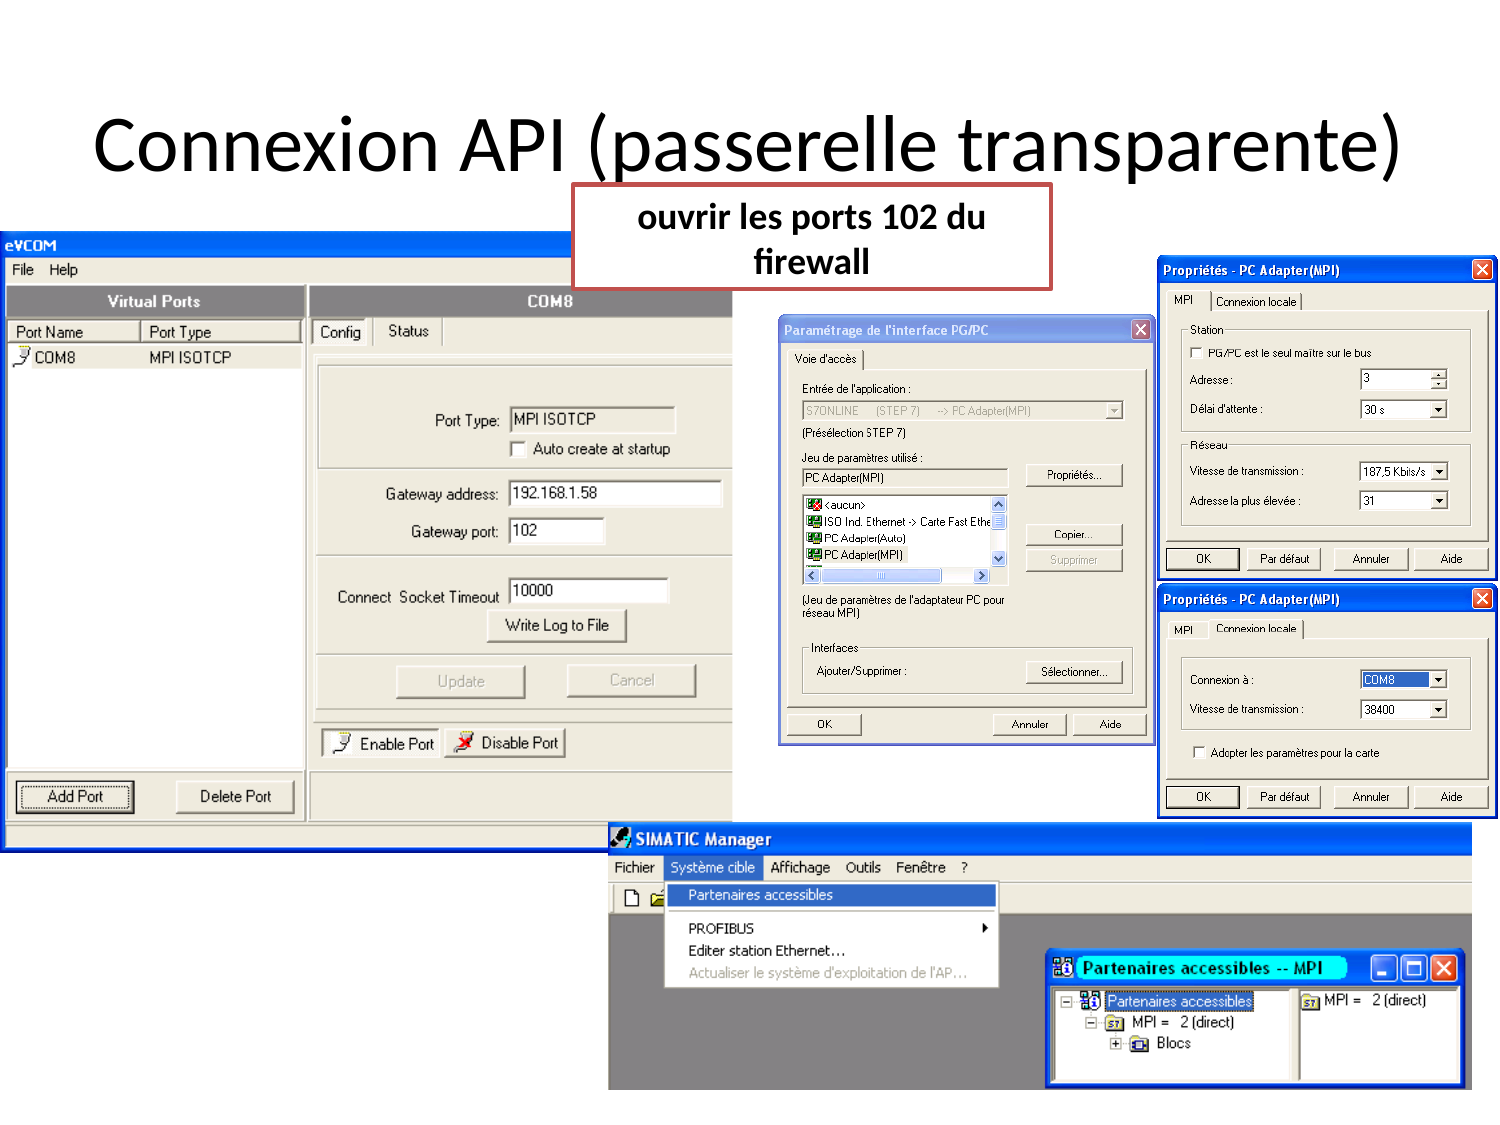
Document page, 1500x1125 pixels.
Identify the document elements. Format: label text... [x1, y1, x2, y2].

text_box ouvrir les ports 102 du firewall [571, 182, 1053, 291]
picture [777, 255, 1500, 820]
title Connexion API (passerelle transparente) [0, 45, 1500, 233]
picture [0, 231, 1472, 1090]
